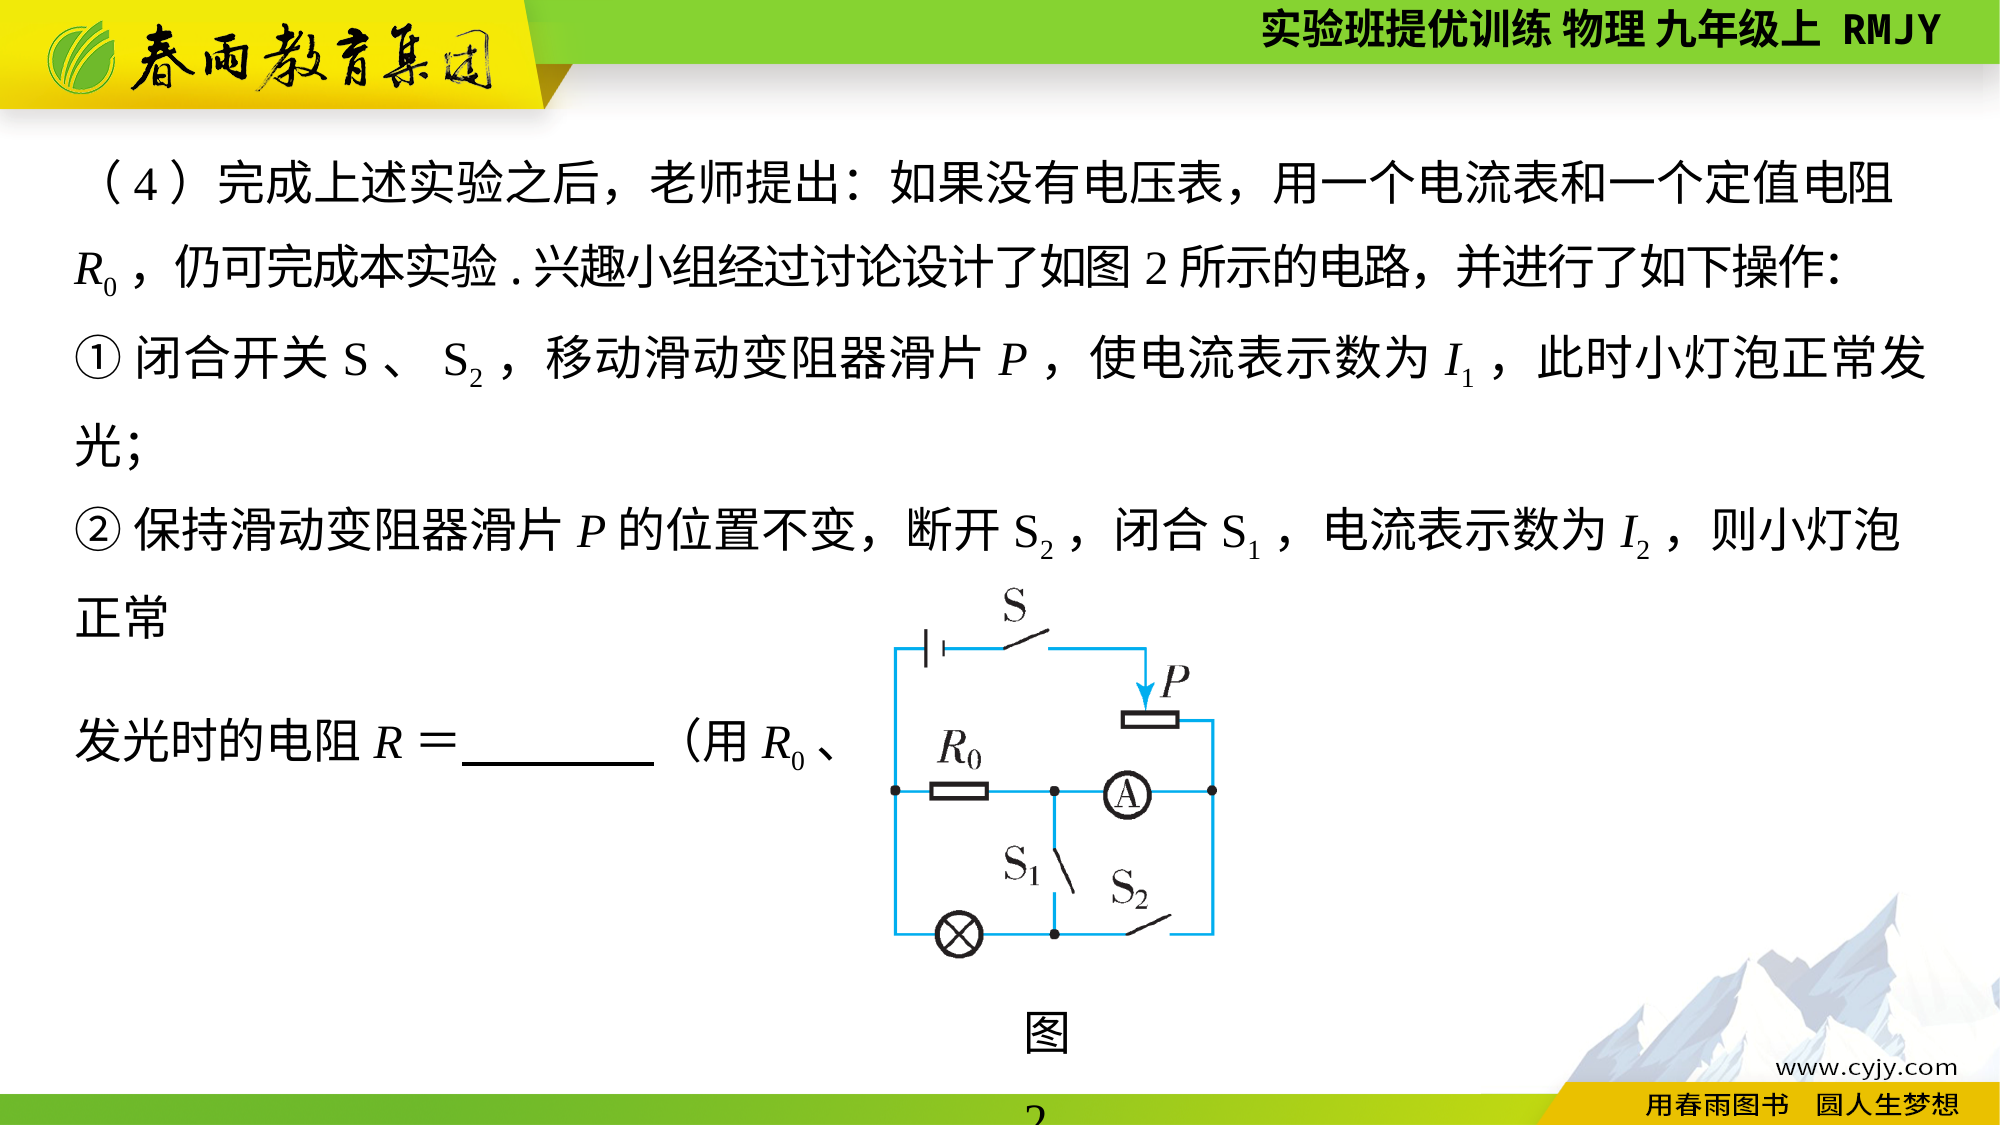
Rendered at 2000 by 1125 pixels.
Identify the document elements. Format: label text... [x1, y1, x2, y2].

text_box 图2 [1008, 975, 1111, 1068]
list （4）完成上述实验之后，老师提出：如果没有电压表，用一个电流表和一个定值电阻R0，仍可完成本实验.兴趣小组经过讨论设计了如图2所示的电路，并进行了如下操作： ①闭合开关S、S2，移动滑动变阻器滑片P，使电流表示数为I1，此时小灯泡正常发光； ②保持滑动变阻器滑片P的位置不变，断开S2，闭合S1，电流表示数为I2，则小灯泡正常 发光时的电阻R＝ （用R0、I1、I2表示）. [59, 122, 1944, 561]
picture [0, 0, 2000, 1125]
